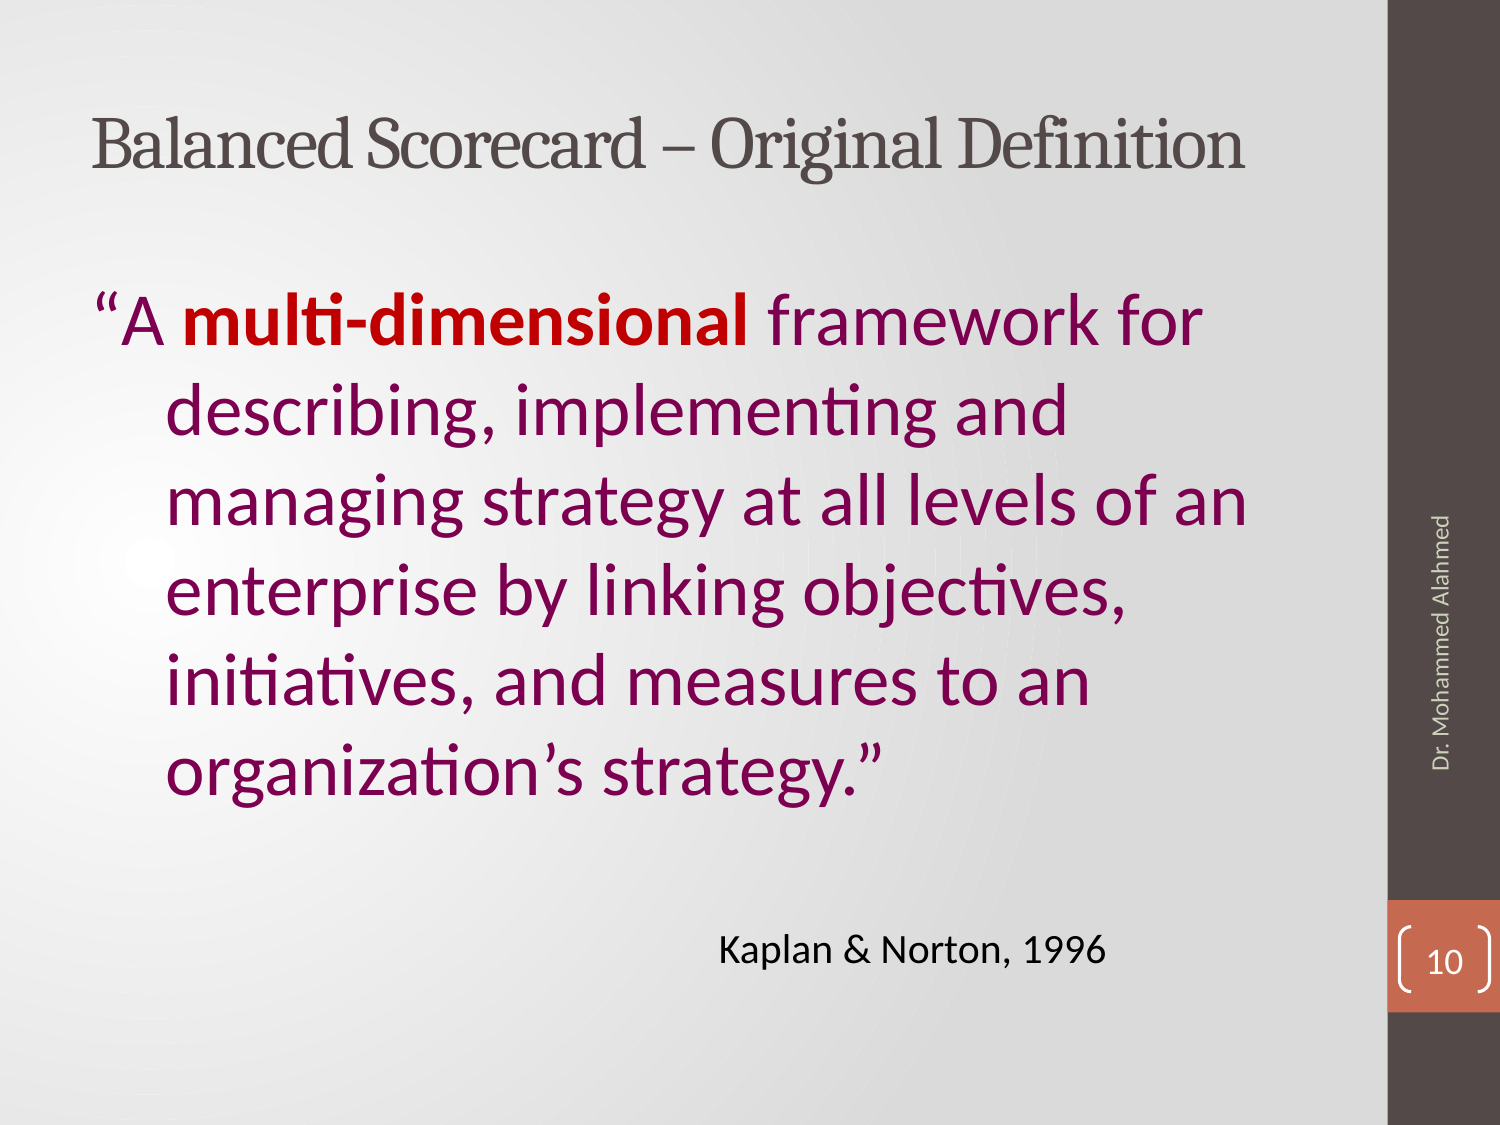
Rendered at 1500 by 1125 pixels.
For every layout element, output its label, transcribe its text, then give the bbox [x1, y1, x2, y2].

list “A multi-dimensional framework for describing, implementing and managing strategy at all levels of an enterprise by linking objectives, initiatives, and measures to an organization’s strategy.” Kaplan & Norton, 1996 [75, 262, 1325, 1050]
slide_number 10 [1397, 925, 1492, 994]
footer Dr. Mohammed Alahmed [1408, 500, 1469, 889]
title Balanced Scorecard – Original Definition [75, 45, 1325, 233]
